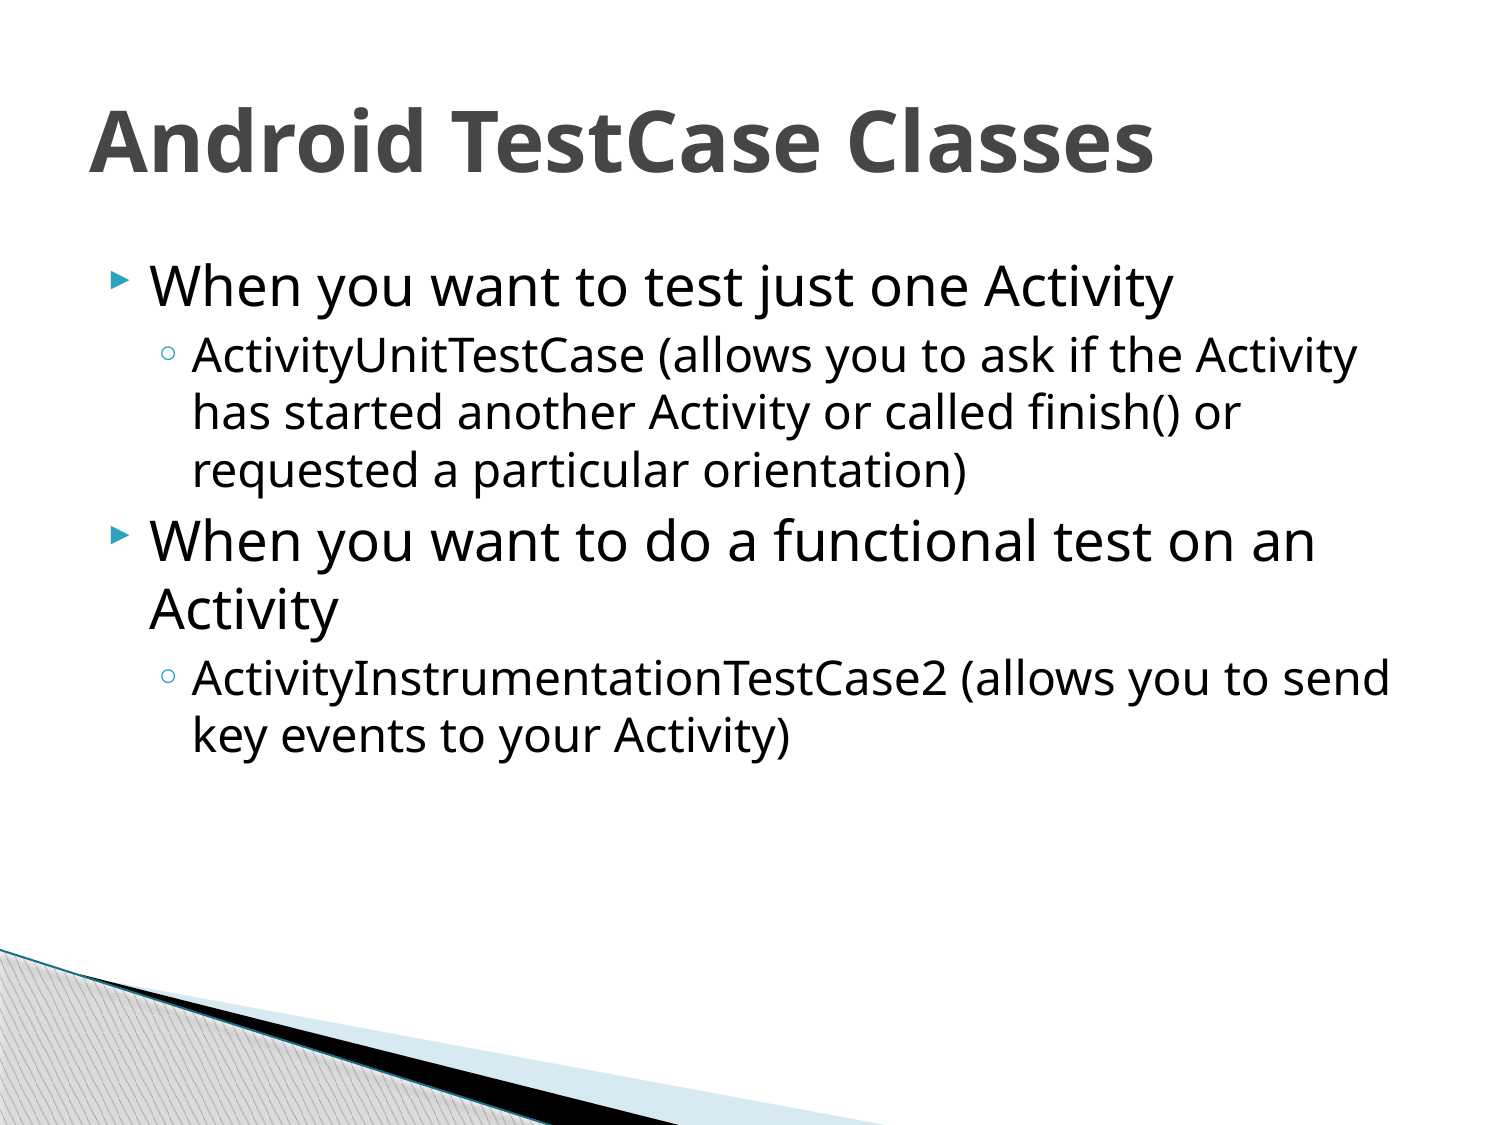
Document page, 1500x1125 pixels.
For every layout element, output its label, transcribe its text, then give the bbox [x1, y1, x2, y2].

list When you want to test just one Activity ActivityUnitTestCase (allows you to ask if the Activity has started another Activity or called finish() or requested a particular orientation) When you want to do a functional test on an Activity ActivityInstrumentationTestCase2 (allows you to send key events to your Activity) [75, 243, 1425, 986]
title Android TestCase Classes [75, 45, 1425, 233]
